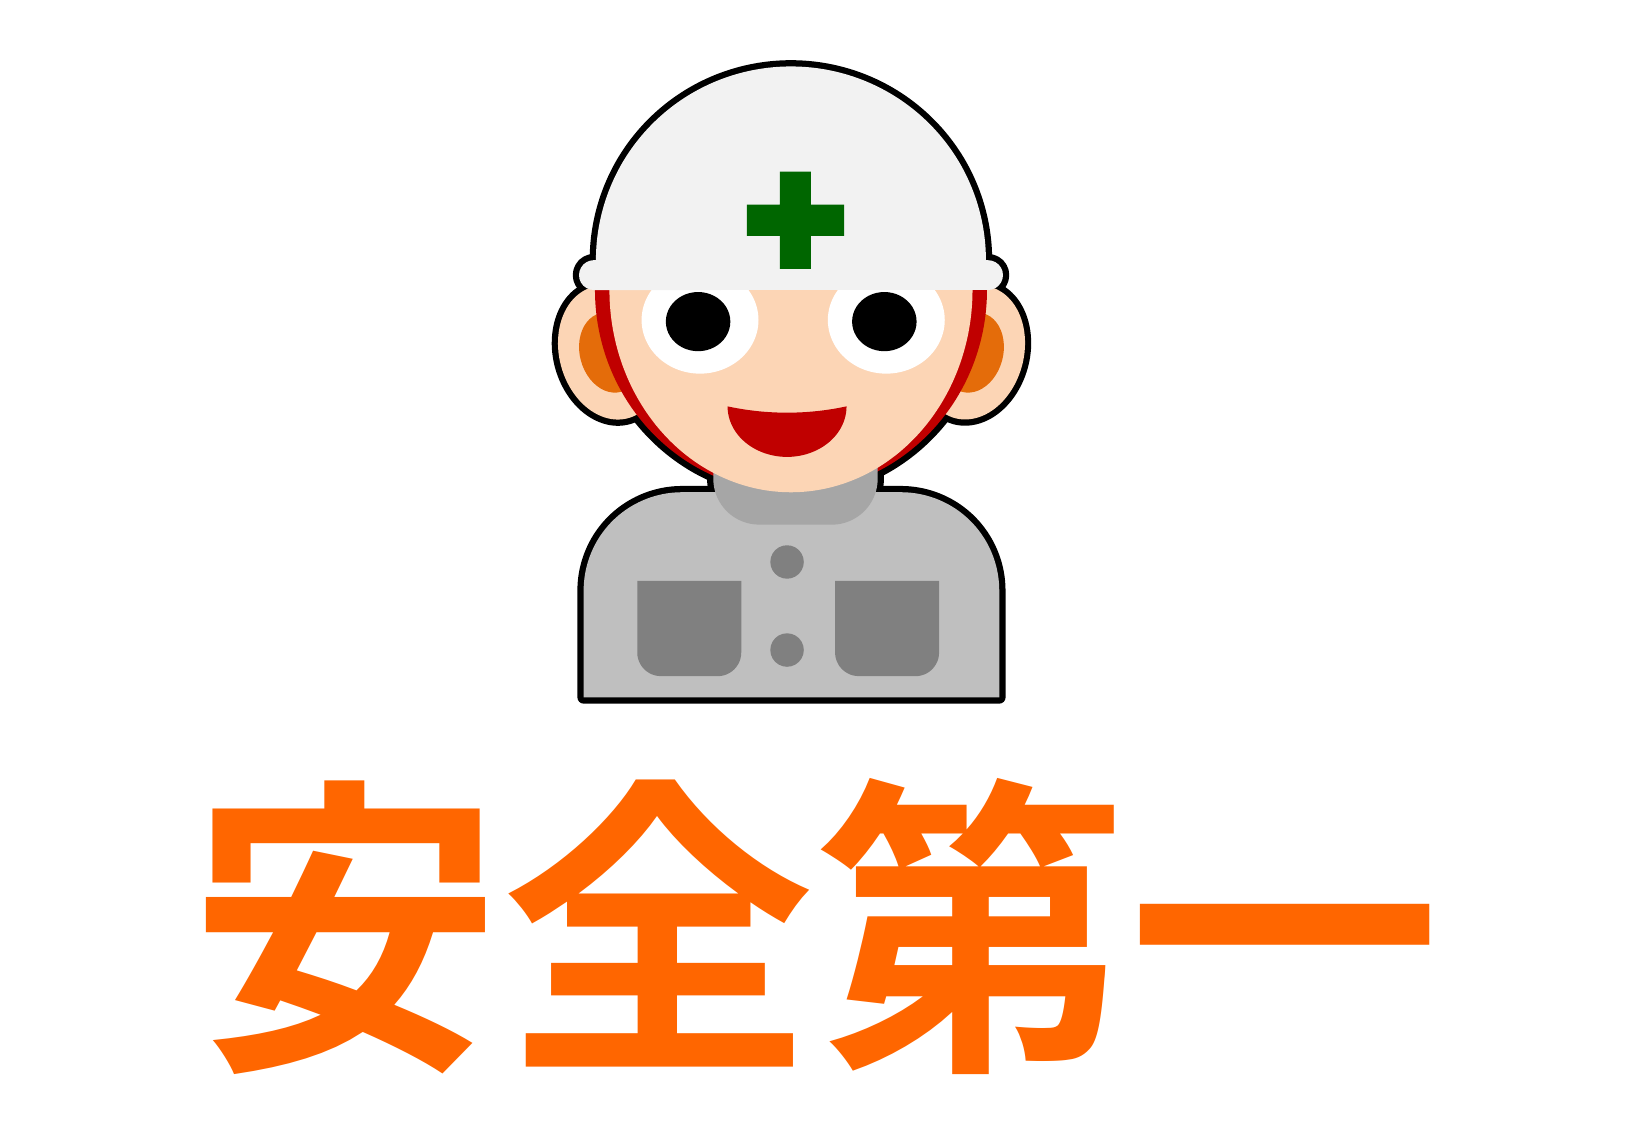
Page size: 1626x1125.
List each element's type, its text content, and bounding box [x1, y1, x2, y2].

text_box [558, 66, 1024, 698]
text_box 安全第一 [37, 726, 1595, 1117]
